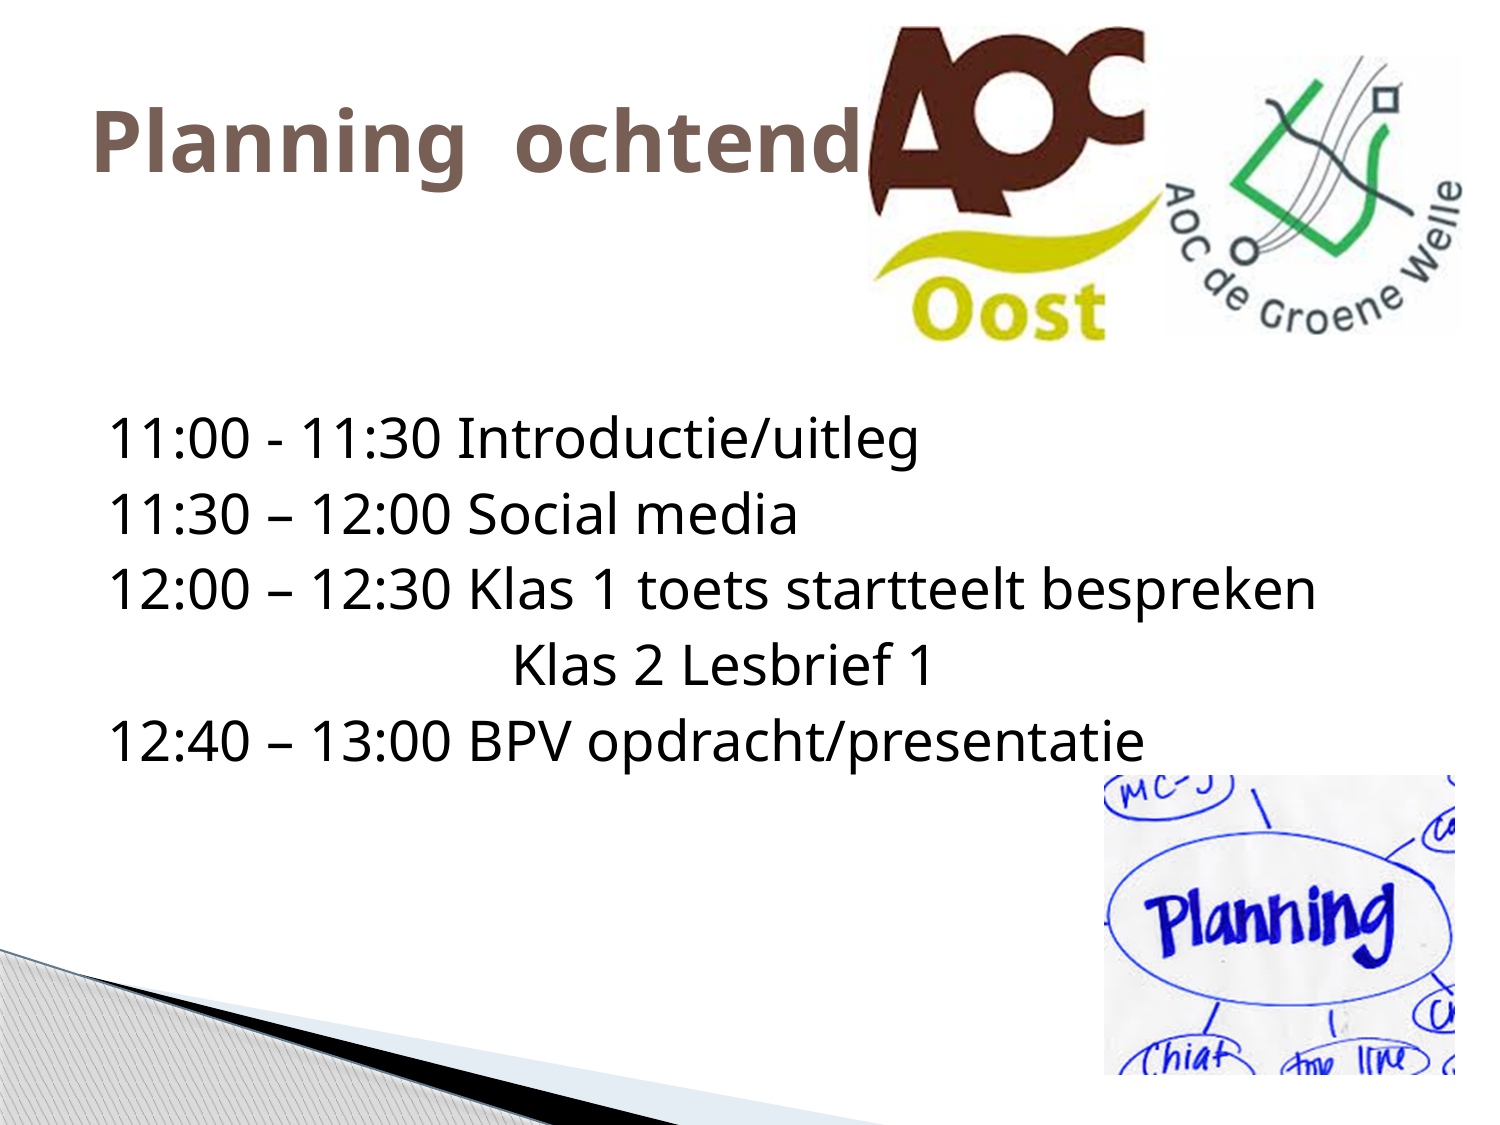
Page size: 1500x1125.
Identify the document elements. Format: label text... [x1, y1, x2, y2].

list 11:00 - 11:30 Introductie/uitleg 11:30 – 12:00 Social media 12:00 – 12:30 Klas 1 toets startteelt bespreken Klas 2 Lesbrief 1 12:40 – 13:00 BPV opdracht/presentatie [75, 243, 1425, 986]
title Planning ochtend [75, 45, 862, 233]
picture [867, 26, 1473, 365]
picture [1104, 774, 1455, 1076]
